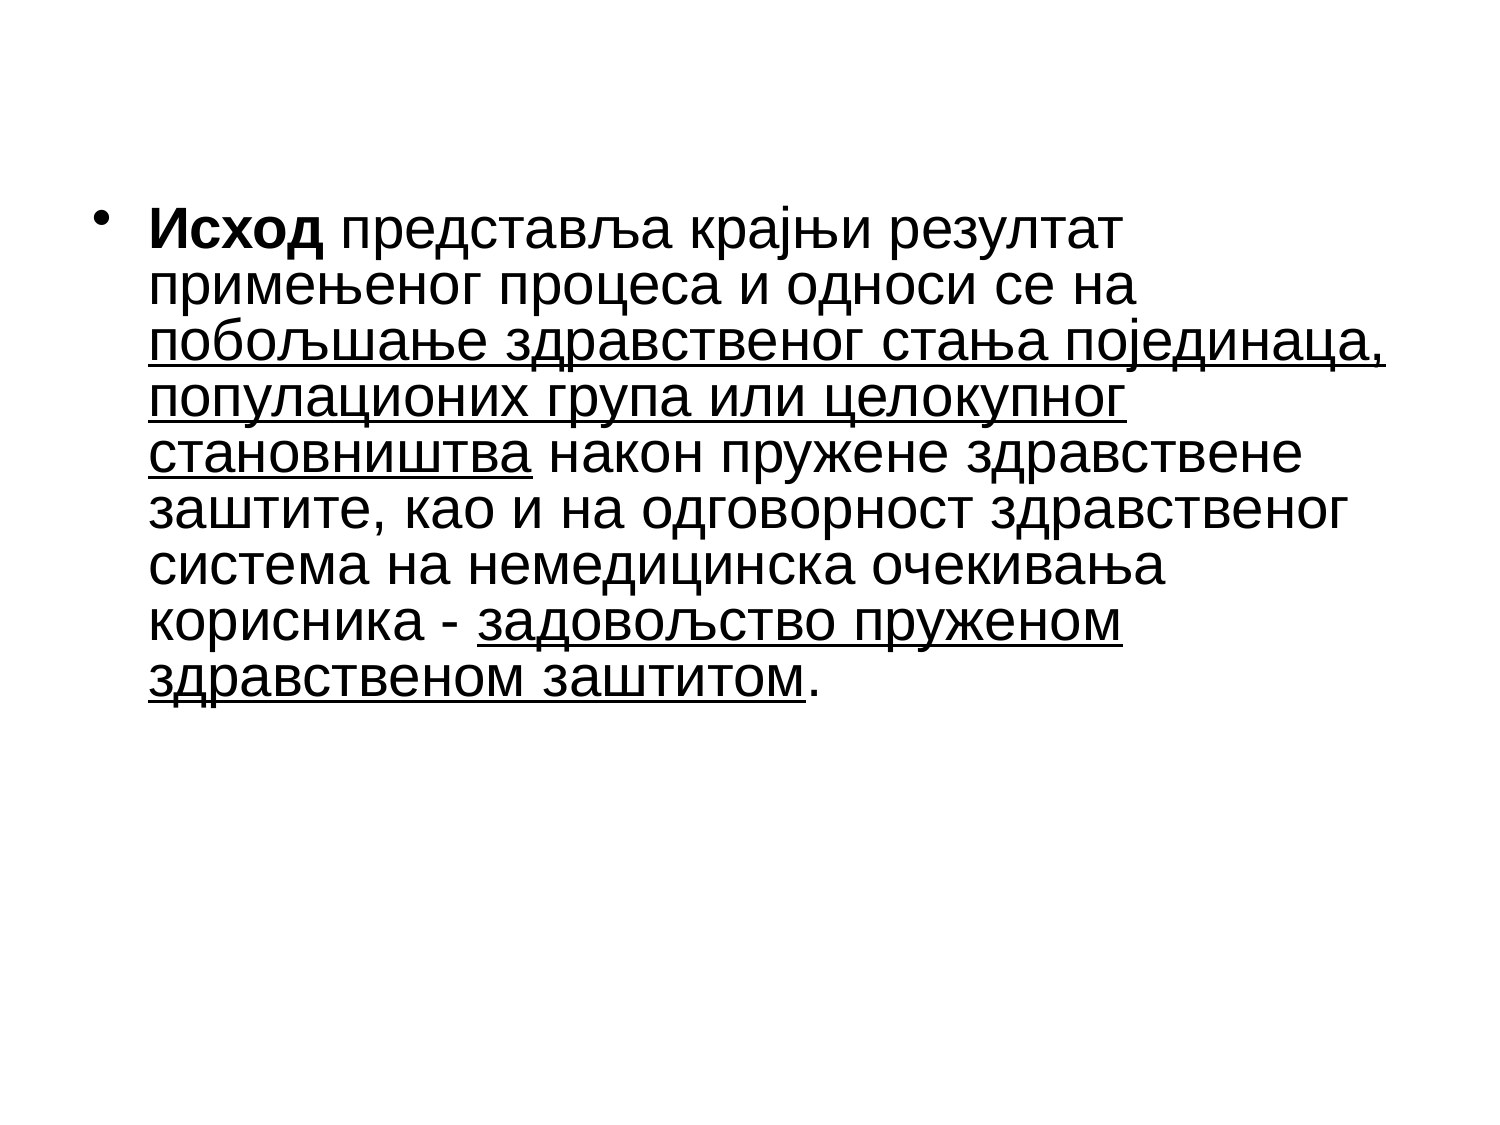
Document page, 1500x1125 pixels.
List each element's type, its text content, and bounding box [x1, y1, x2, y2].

list Исход представља крајњи резултат примењеног процеса и односи се на побољшање здравственог стања појединаца, популационих група или целокупног становништва након пружене здравствене заштите, као и на одговорност здравственог система на немедицинска очекивања корисника - задовољство пруженом здравственом заштитом. [76, 196, 1427, 698]
